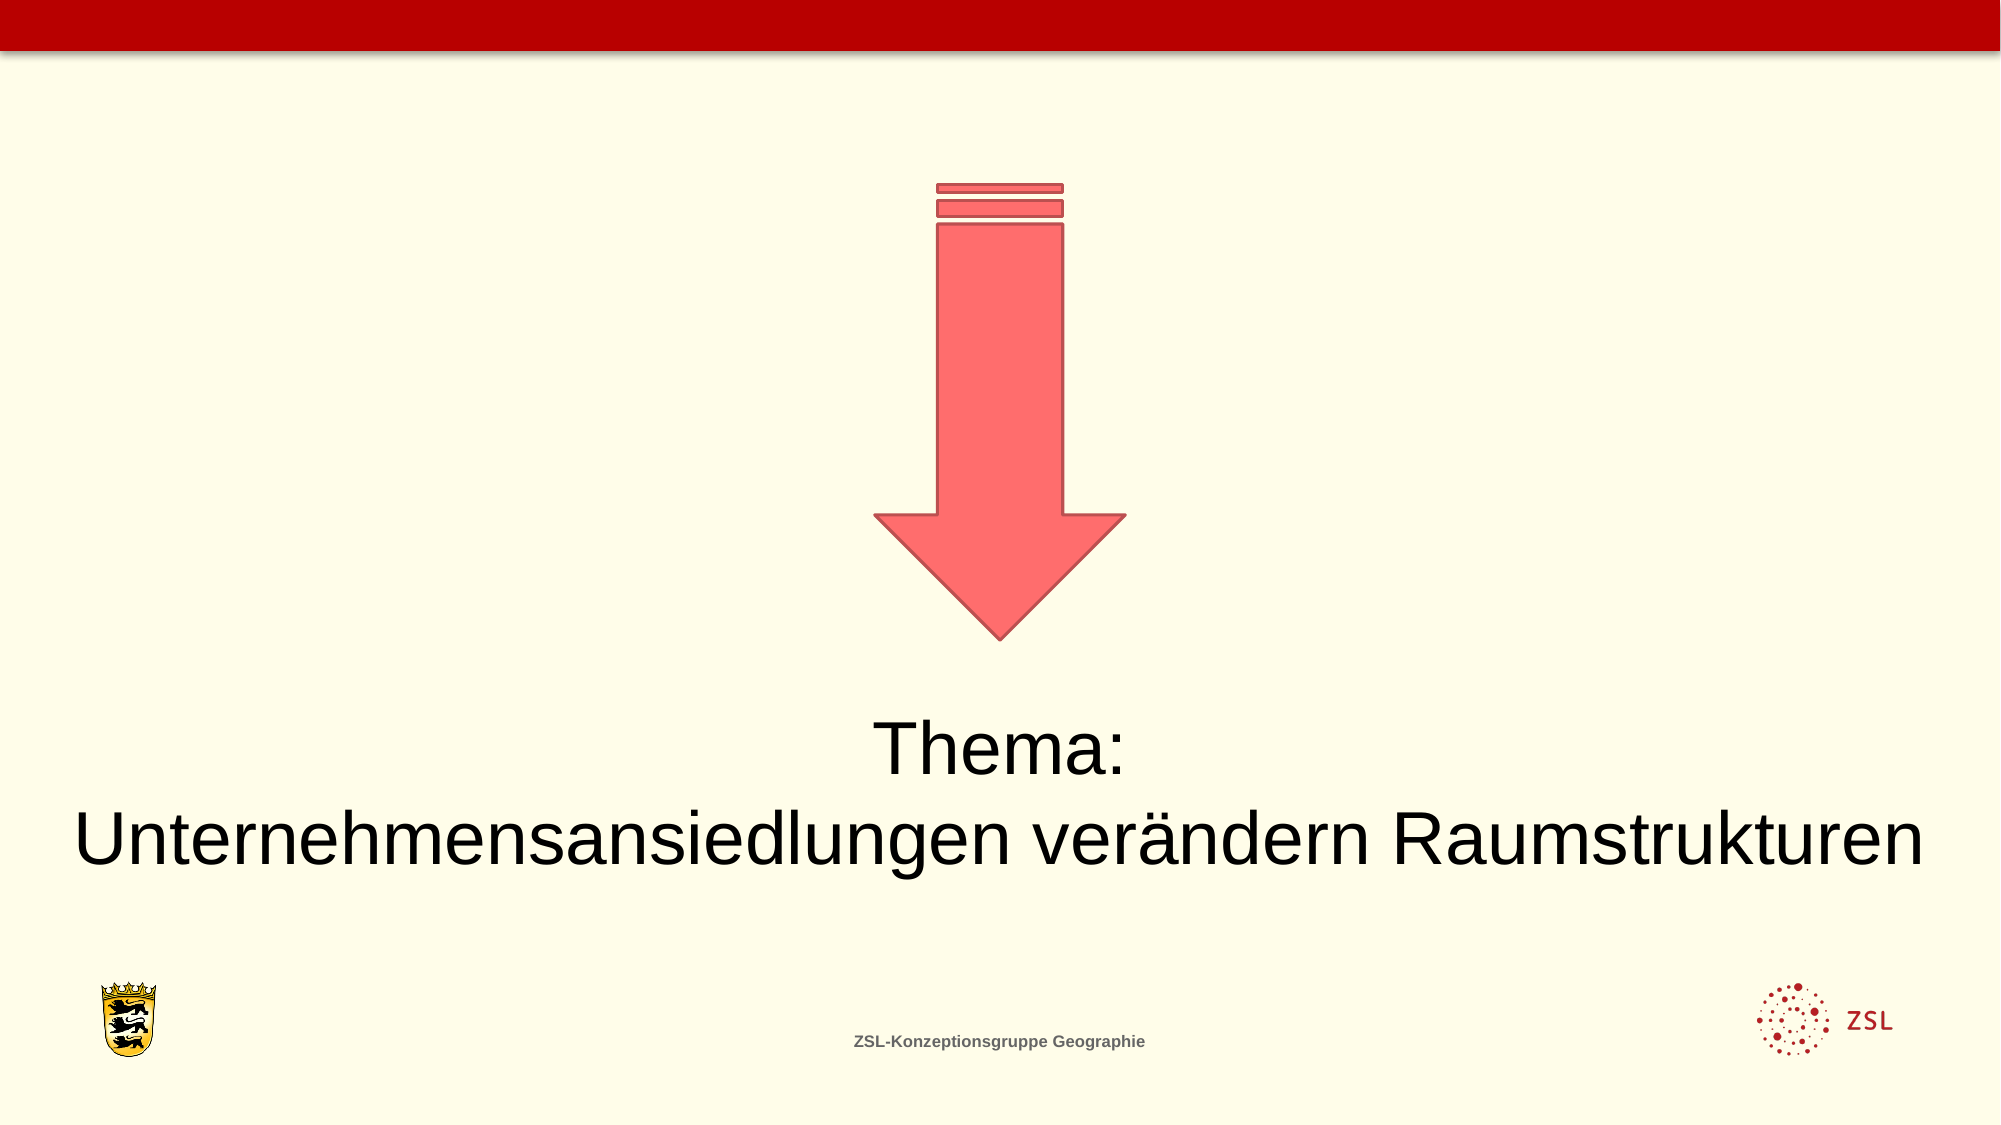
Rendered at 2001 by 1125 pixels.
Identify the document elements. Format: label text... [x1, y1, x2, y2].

text_box [936, 183, 1064, 194]
text_box [936, 199, 1064, 218]
picture [99, 979, 158, 1059]
text_box [873, 222, 1127, 642]
footer ZSL-Konzeptionsgruppe Geographie [704, 1023, 1296, 1083]
text_box Thema: Unternehmensansiedlungen verändern Raumstrukturen [43, 691, 1957, 887]
